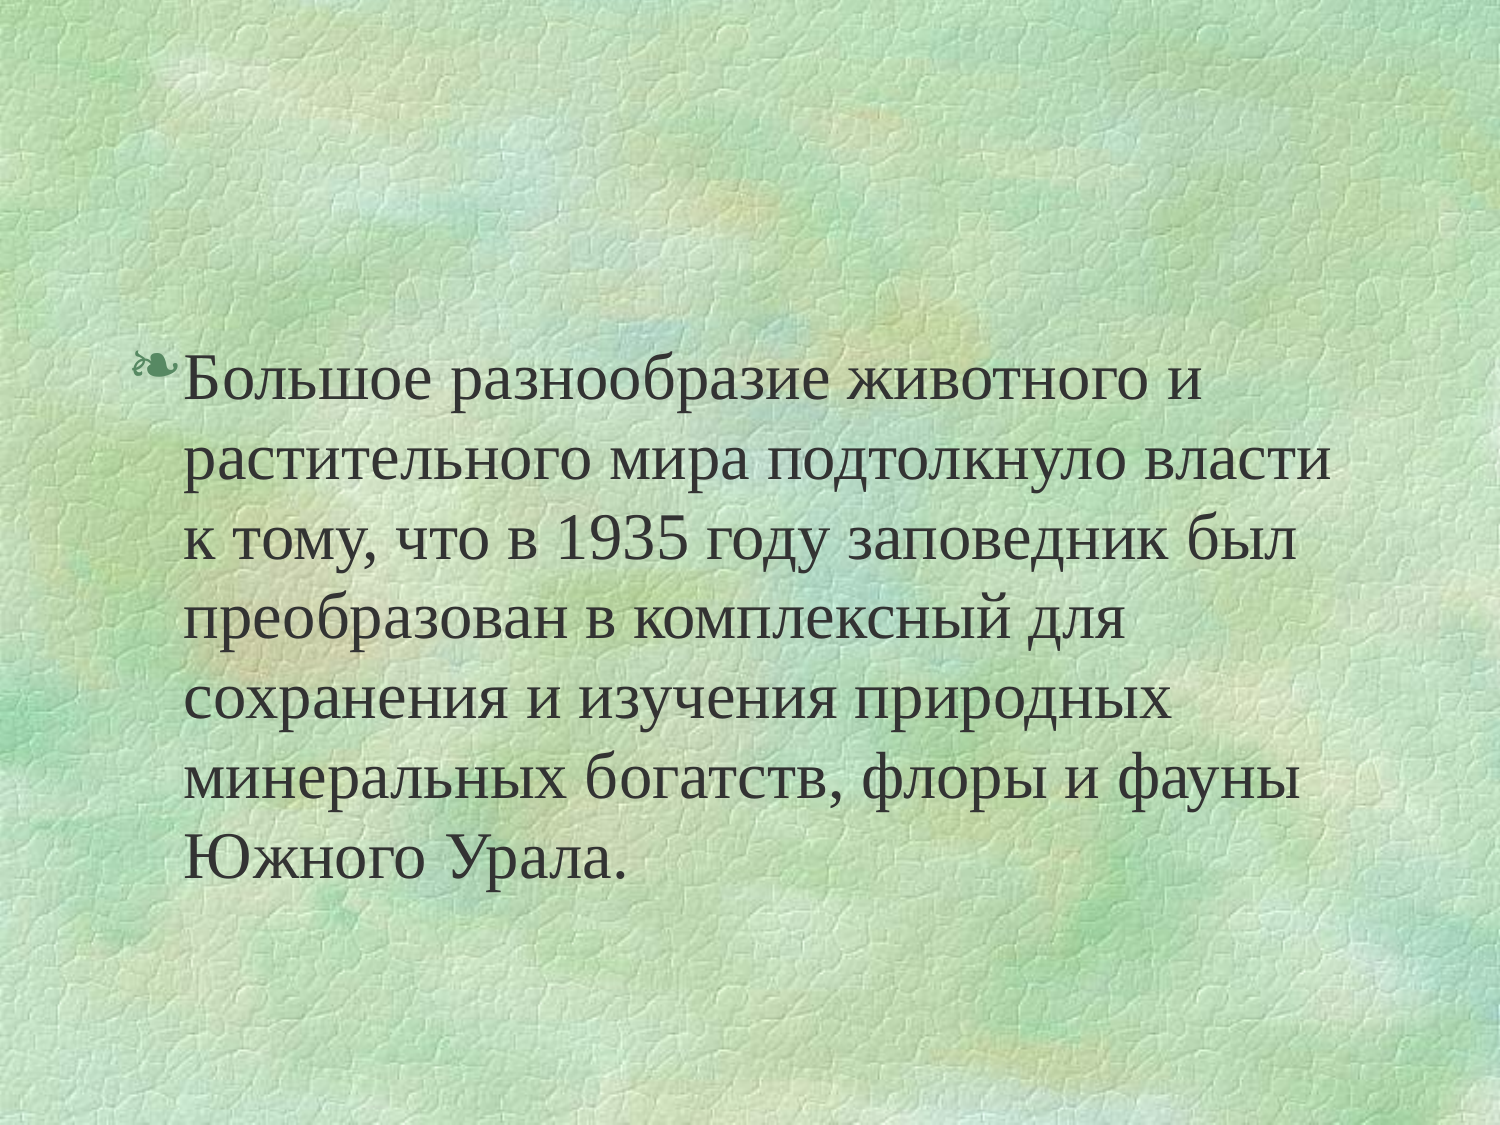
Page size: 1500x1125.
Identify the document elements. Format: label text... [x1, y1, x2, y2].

picture [0, 0, 1500, 1125]
list Большое разнообразие животного и растительного мира подтолкнуло власти к тому, что в 1935 году заповедник был преобразован в комплексный для сохранения и изучения природных минеральных богатств, флоры и фауны Южного Урала. [112, 324, 1388, 1001]
